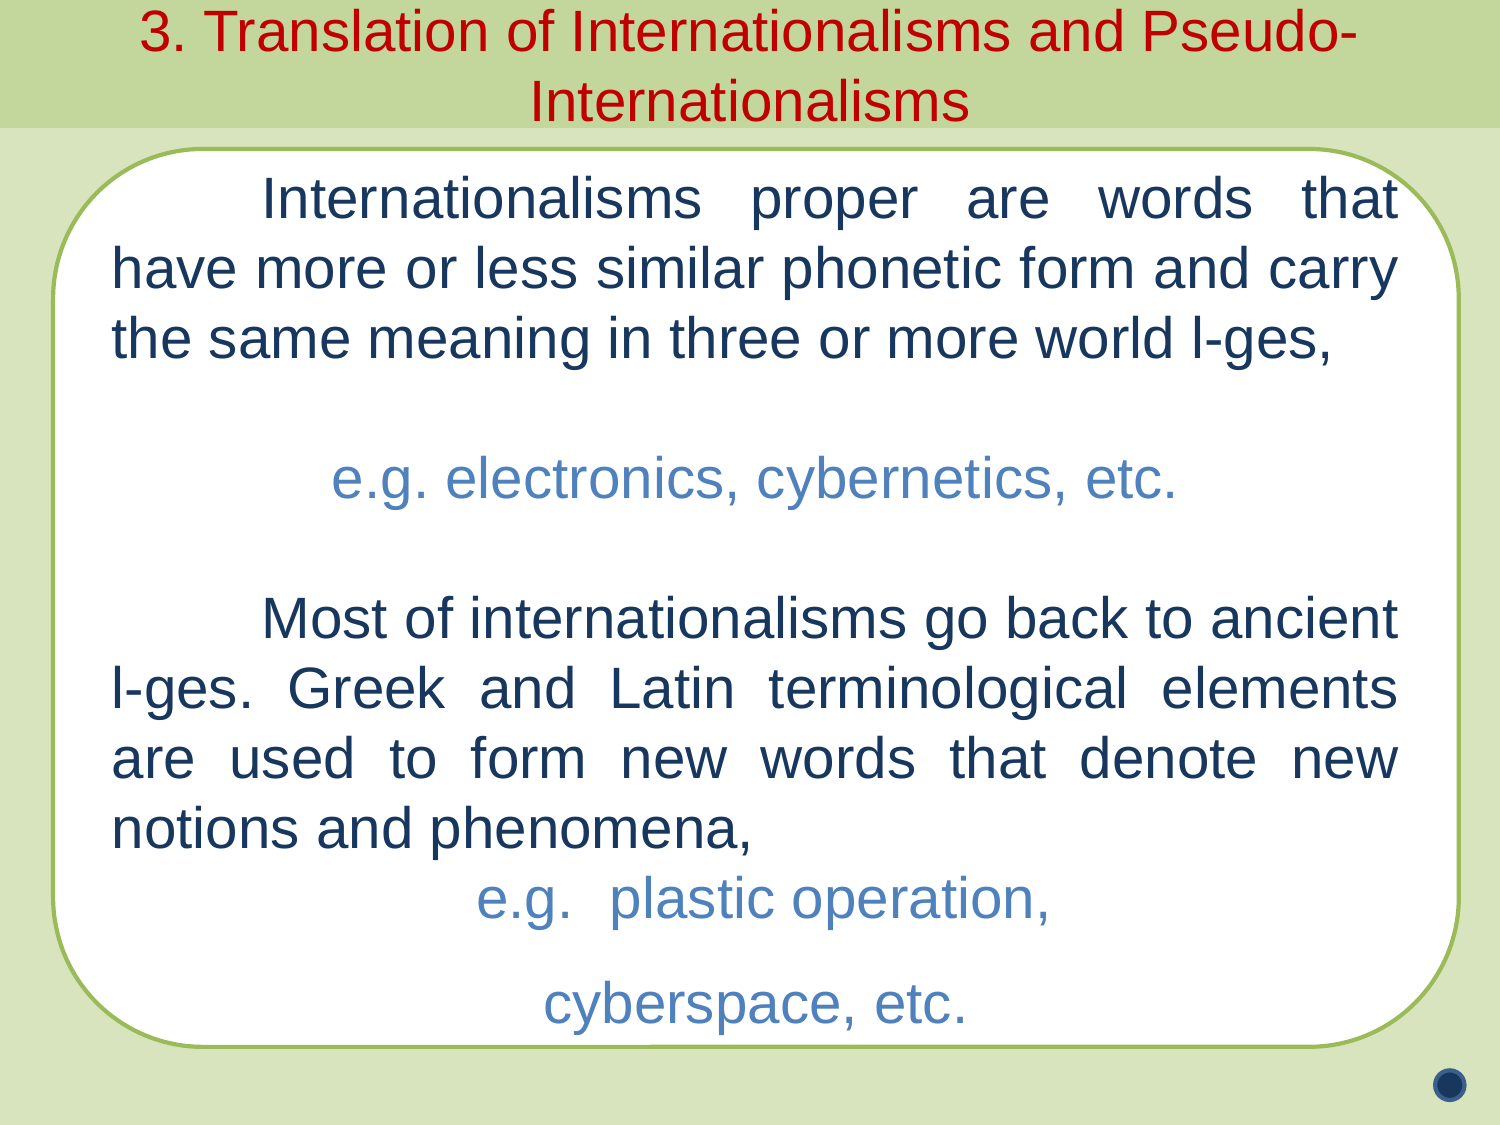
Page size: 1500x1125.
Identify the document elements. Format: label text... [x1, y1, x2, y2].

text_box 3. Translation of Internationalisms and Pseudo-Internationalisms [0, 0, 1500, 128]
text_box Internationalisms proper are words that have more or less similar phonetic form and carry the same meaning in three or more world l-ges, e.g. electronics, cybernetics, etc. Most of internationalisms go back to ancient l-ges. Greek and Latin terminological elements are used to form new words that denote new notions and phenomena, e.g. plastic operation, cyberspace, etc. [50, 146, 1461, 1049]
text_box [1433, 1068, 1467, 1103]
